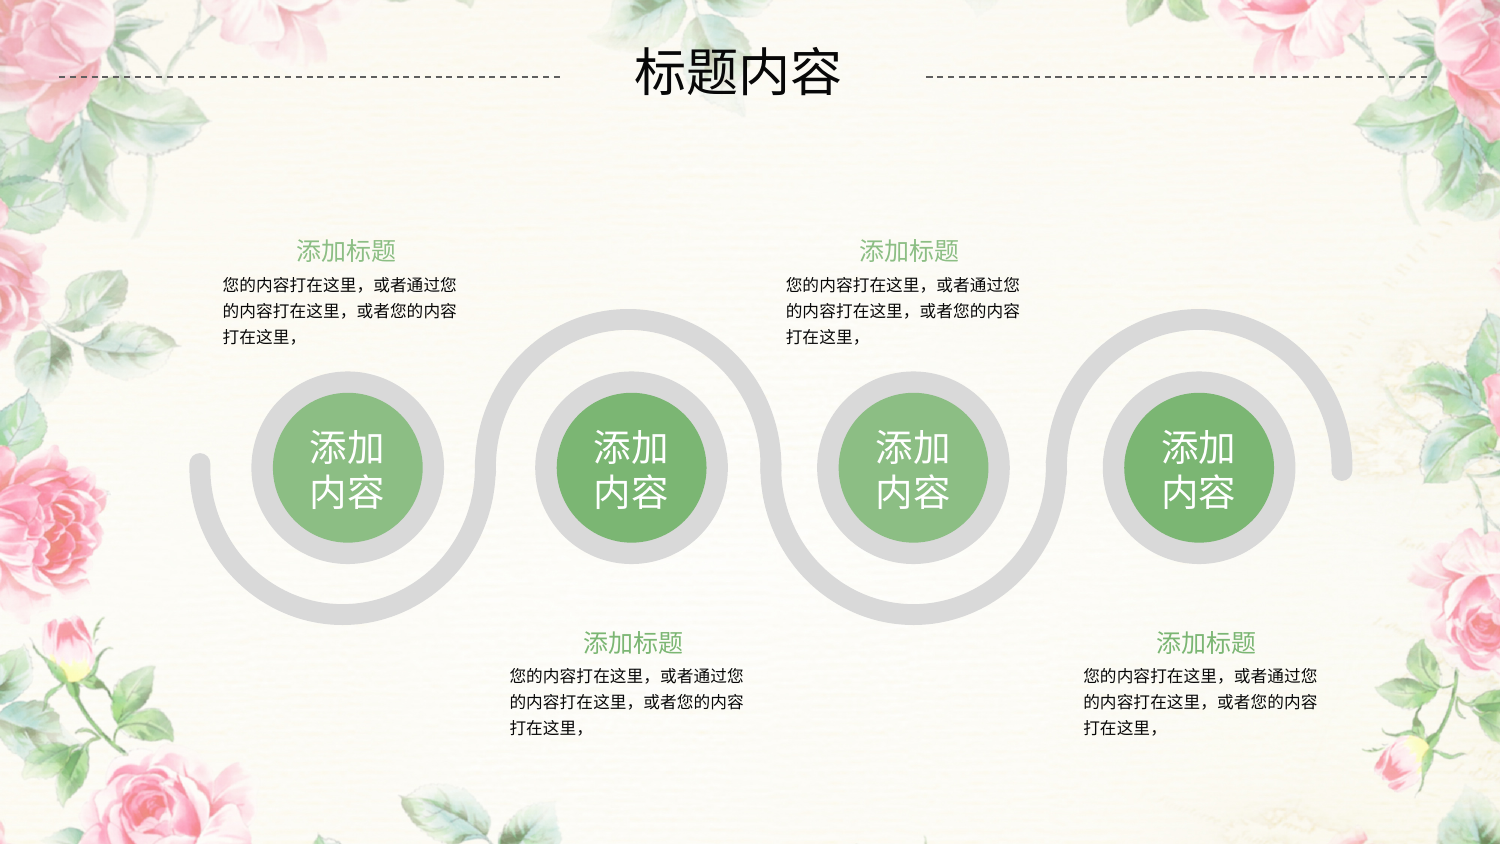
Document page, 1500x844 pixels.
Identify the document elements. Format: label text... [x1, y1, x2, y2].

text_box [494, 612, 769, 747]
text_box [816, 371, 1010, 565]
text_box 标题内容 [608, 32, 868, 110]
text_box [1068, 612, 1343, 747]
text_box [534, 371, 729, 565]
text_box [770, 220, 1045, 356]
picture [0, 0, 1500, 844]
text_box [207, 220, 482, 356]
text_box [251, 371, 445, 565]
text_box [199, 319, 1343, 615]
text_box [1102, 371, 1296, 565]
